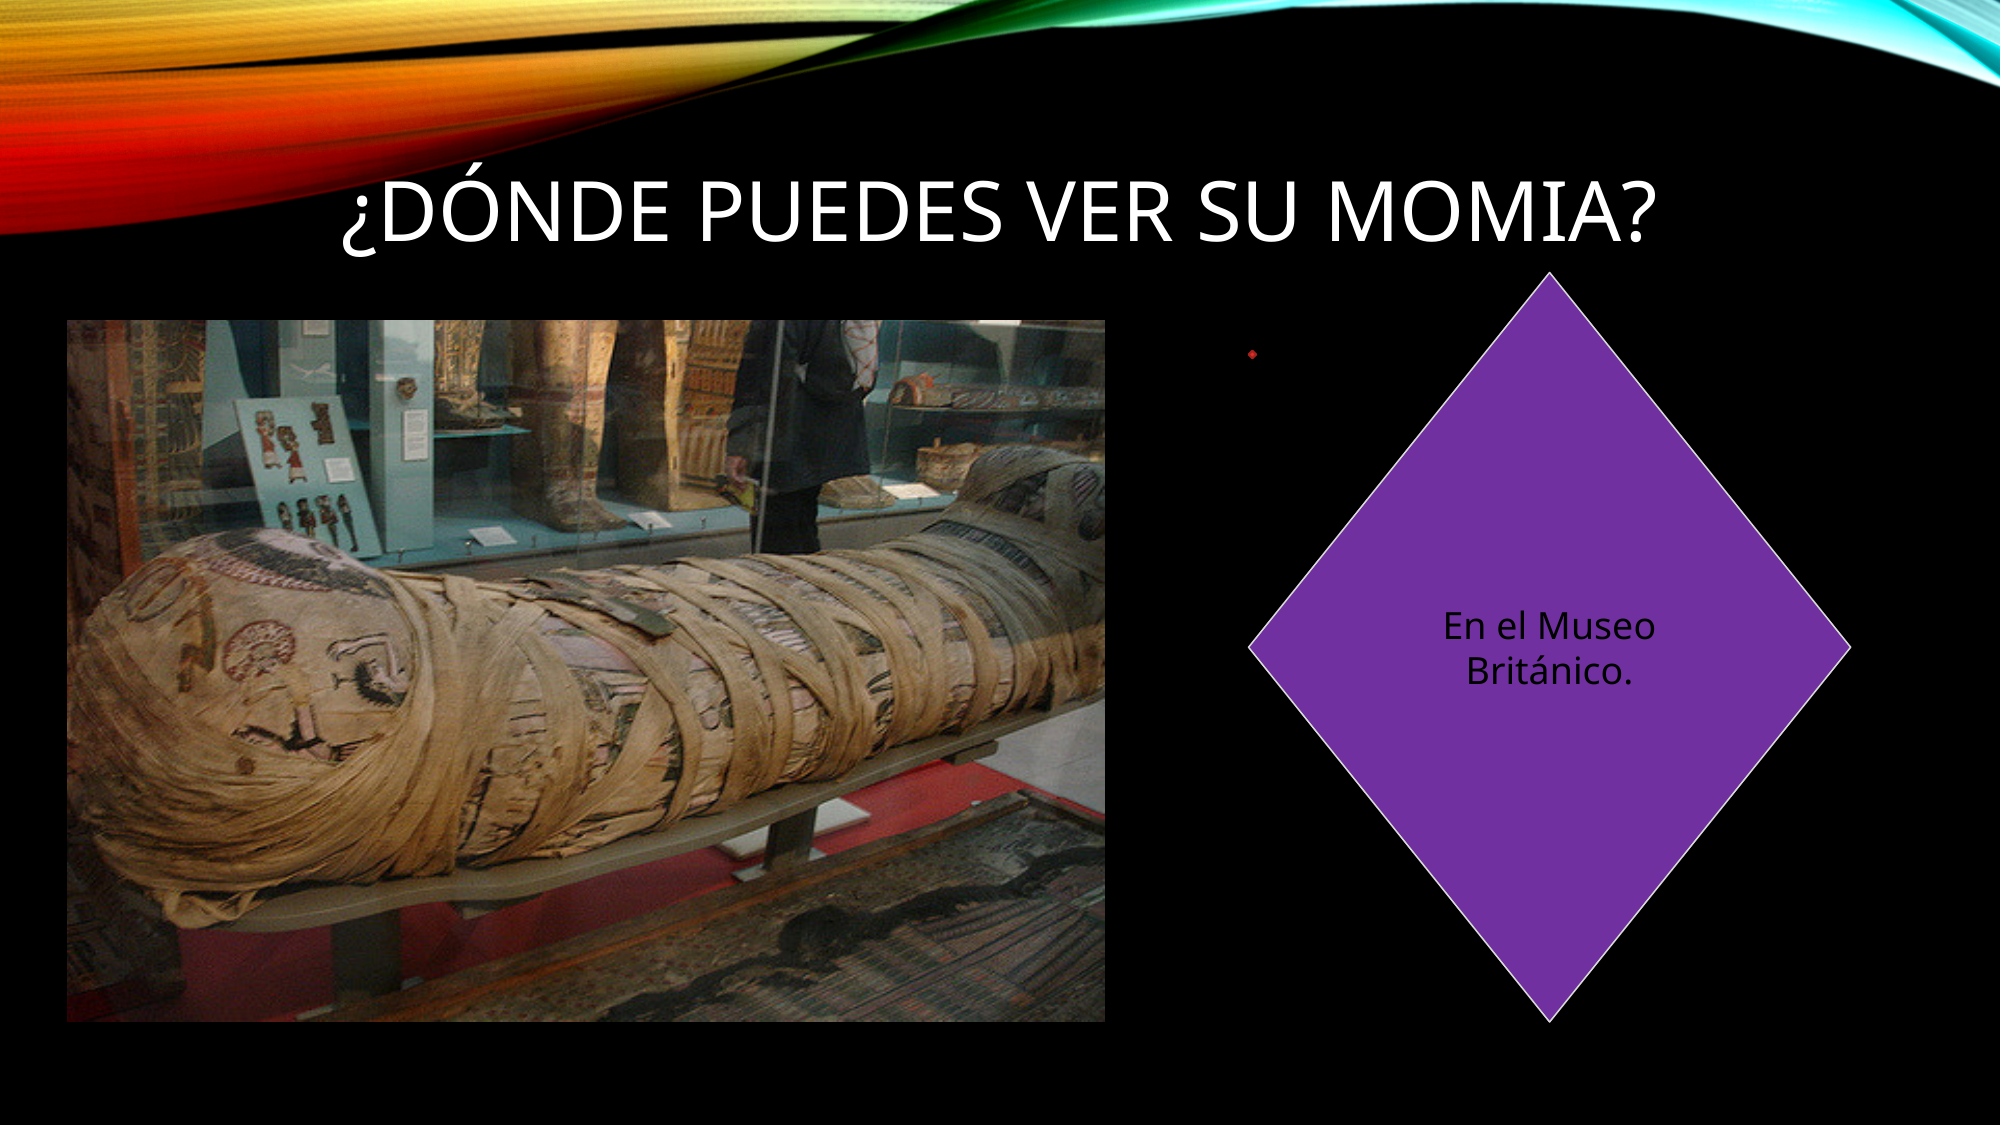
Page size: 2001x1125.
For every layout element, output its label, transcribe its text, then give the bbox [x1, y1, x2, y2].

title ¿Dónde puedes ver su momia? [112, 108, 1888, 321]
text_box [1247, 349, 1258, 360]
picture [0, 0, 2000, 237]
text_box En el Museo Británico. [1247, 271, 1852, 1023]
picture [67, 320, 1105, 1023]
